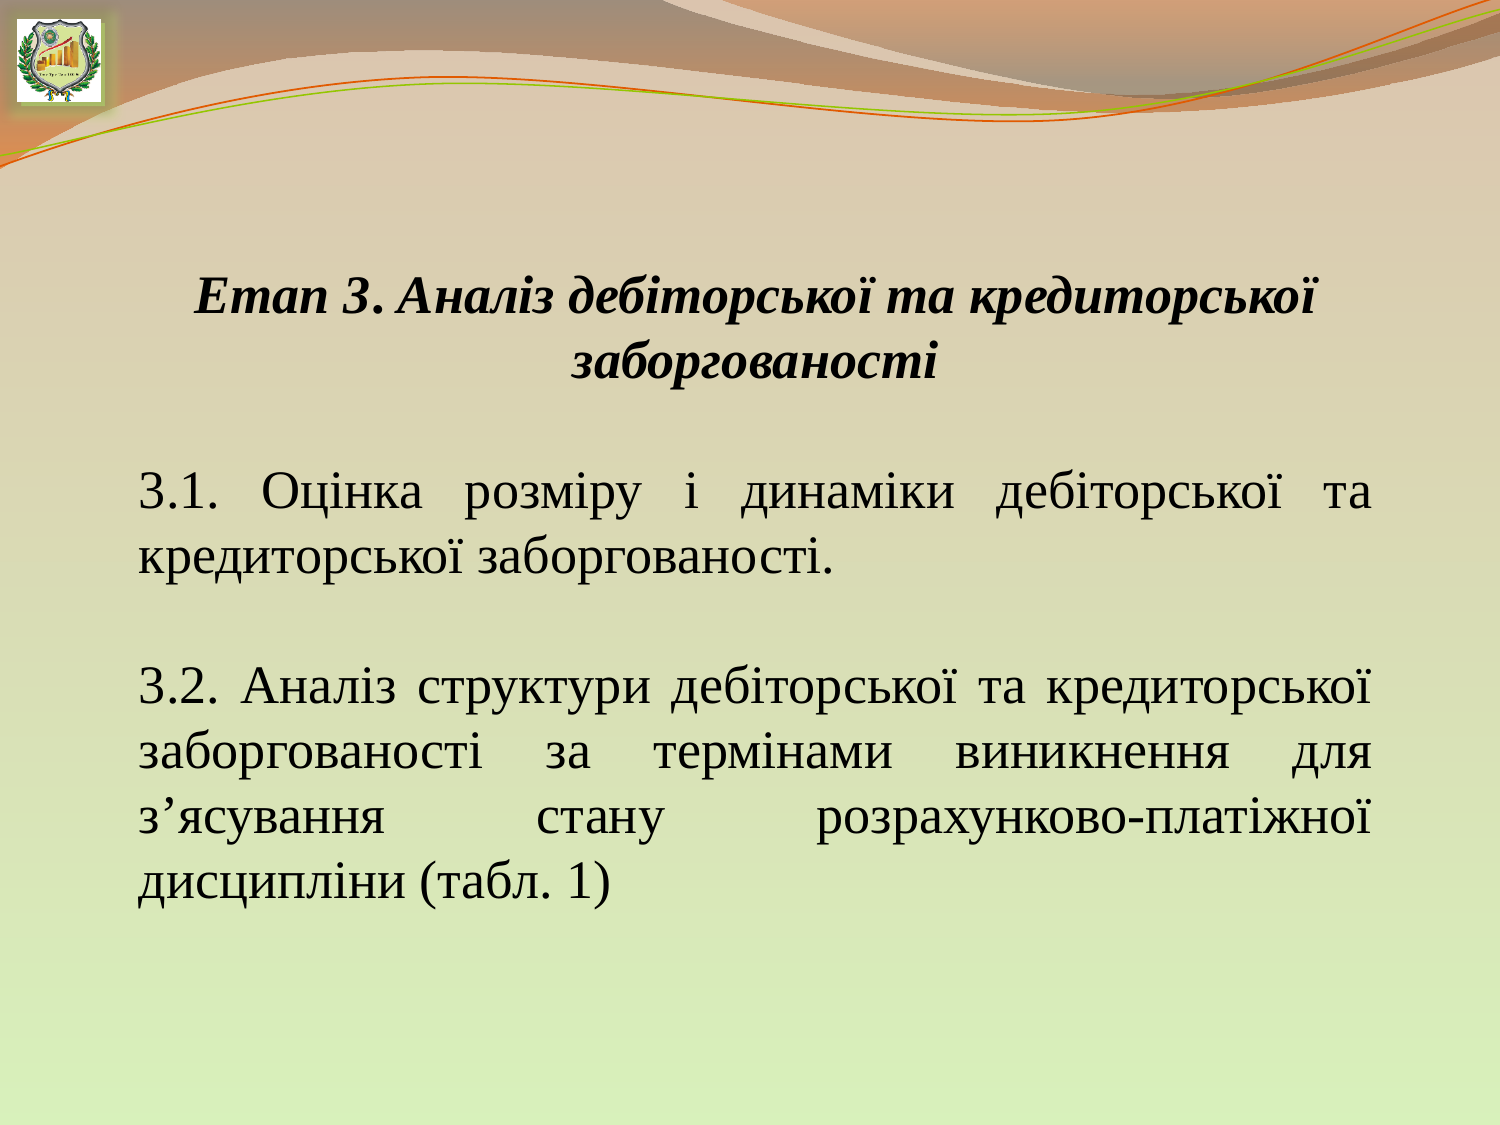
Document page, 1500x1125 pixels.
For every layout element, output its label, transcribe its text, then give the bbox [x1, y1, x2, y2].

picture [17, 18, 101, 102]
text_box Етап 3. Аналіз дебіторської та кредиторської заборгованості 3.1. Оцінка розміру і динаміки дебіторської та кредиторської заборгованості. 3.2. Аналіз структури дебіторської та кредиторської заборгованості за термінами виникнення для з’ясування стану розрахунково-платіжної дисципліни (табл. 1) [123, 251, 1388, 917]
